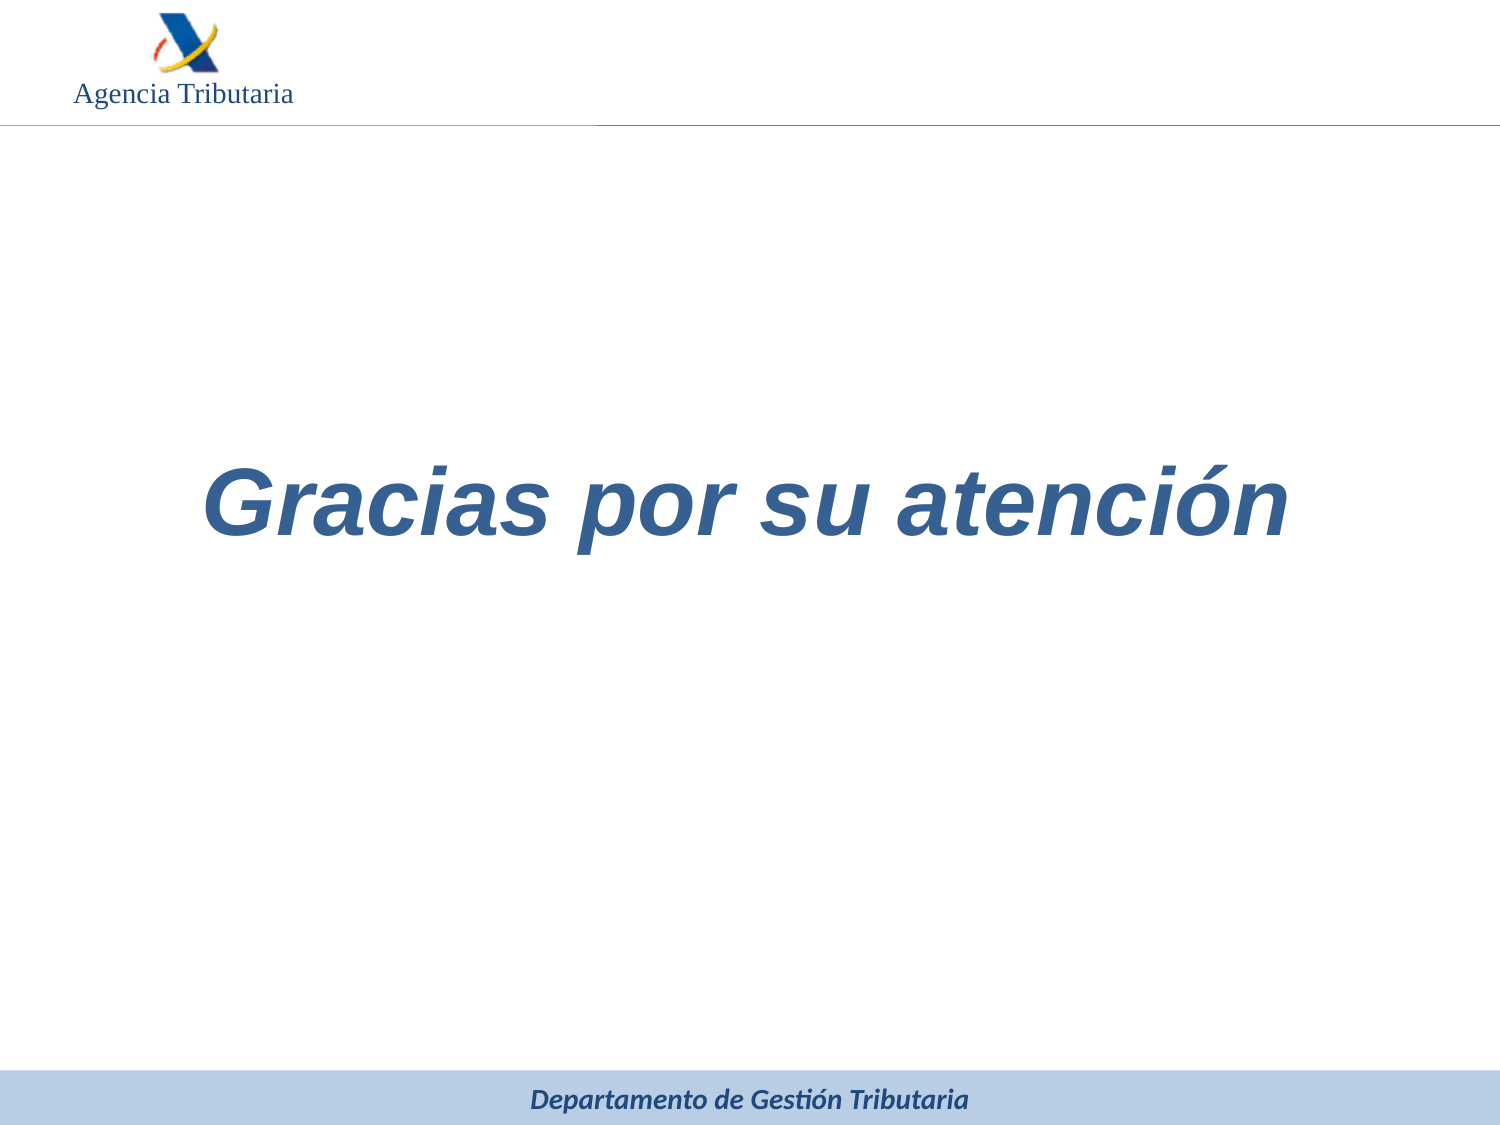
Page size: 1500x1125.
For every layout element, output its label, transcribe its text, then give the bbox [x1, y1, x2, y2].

text_box Gracias por su atención [147, 420, 1347, 574]
picture [155, 14, 219, 72]
